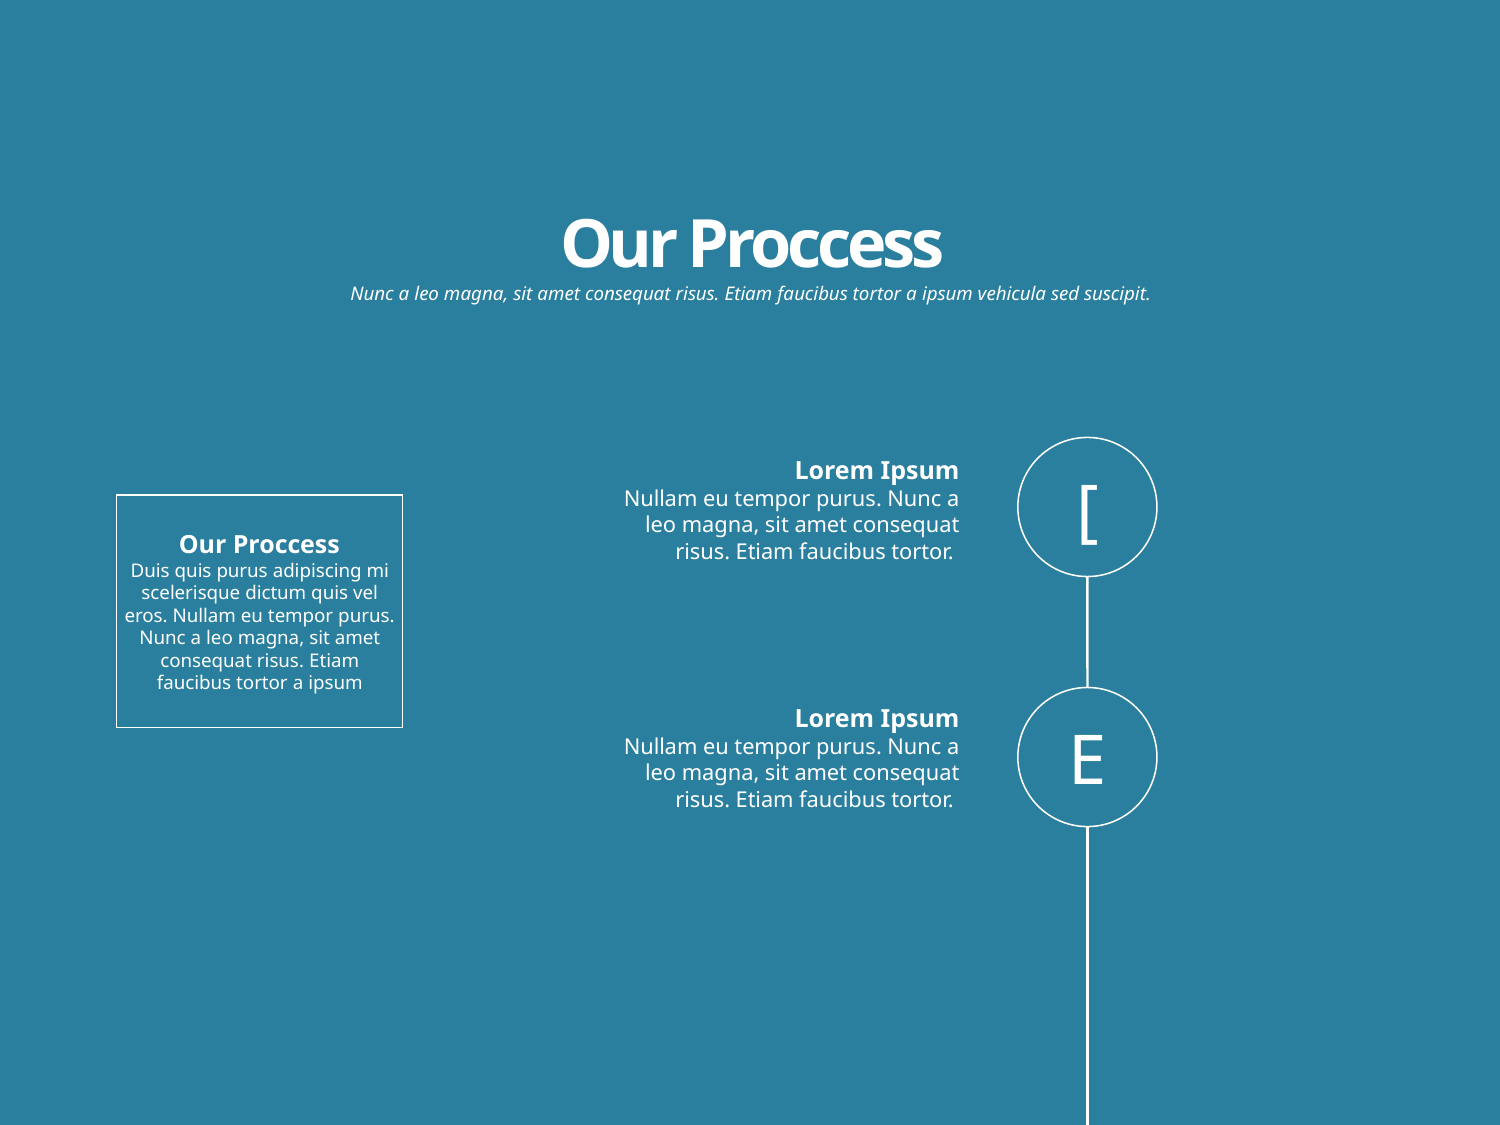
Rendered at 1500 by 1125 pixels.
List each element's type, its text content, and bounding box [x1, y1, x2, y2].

text_box Our Proccess [552, 196, 953, 277]
text_box E [1016, 686, 1158, 828]
text_box Lorem Ipsum Nullam eu tempor purus. Nunc a leo magna, sit amet consequat risus. Etiam faucibus tortor. [605, 436, 968, 568]
text_box Lorem Ipsum Nullam eu tempor purus. Nunc a leo magna, sit amet consequat risus. Etiam faucibus tortor. [605, 684, 968, 816]
text_box [ [1016, 436, 1158, 578]
text_box Nunc a leo magna, sit amet consequat risus. Etiam faucibus tortor a ipsum vehicula sed suscipit. [92, 277, 1413, 308]
text_box Our Proccess Duis quis purus adipiscing mi scelerisque dictum quis vel eros. Nullam eu tempor purus. Nunc a leo magna, sit amet consequat risus. Etiam faucibus tortor a ipsum [116, 494, 403, 728]
